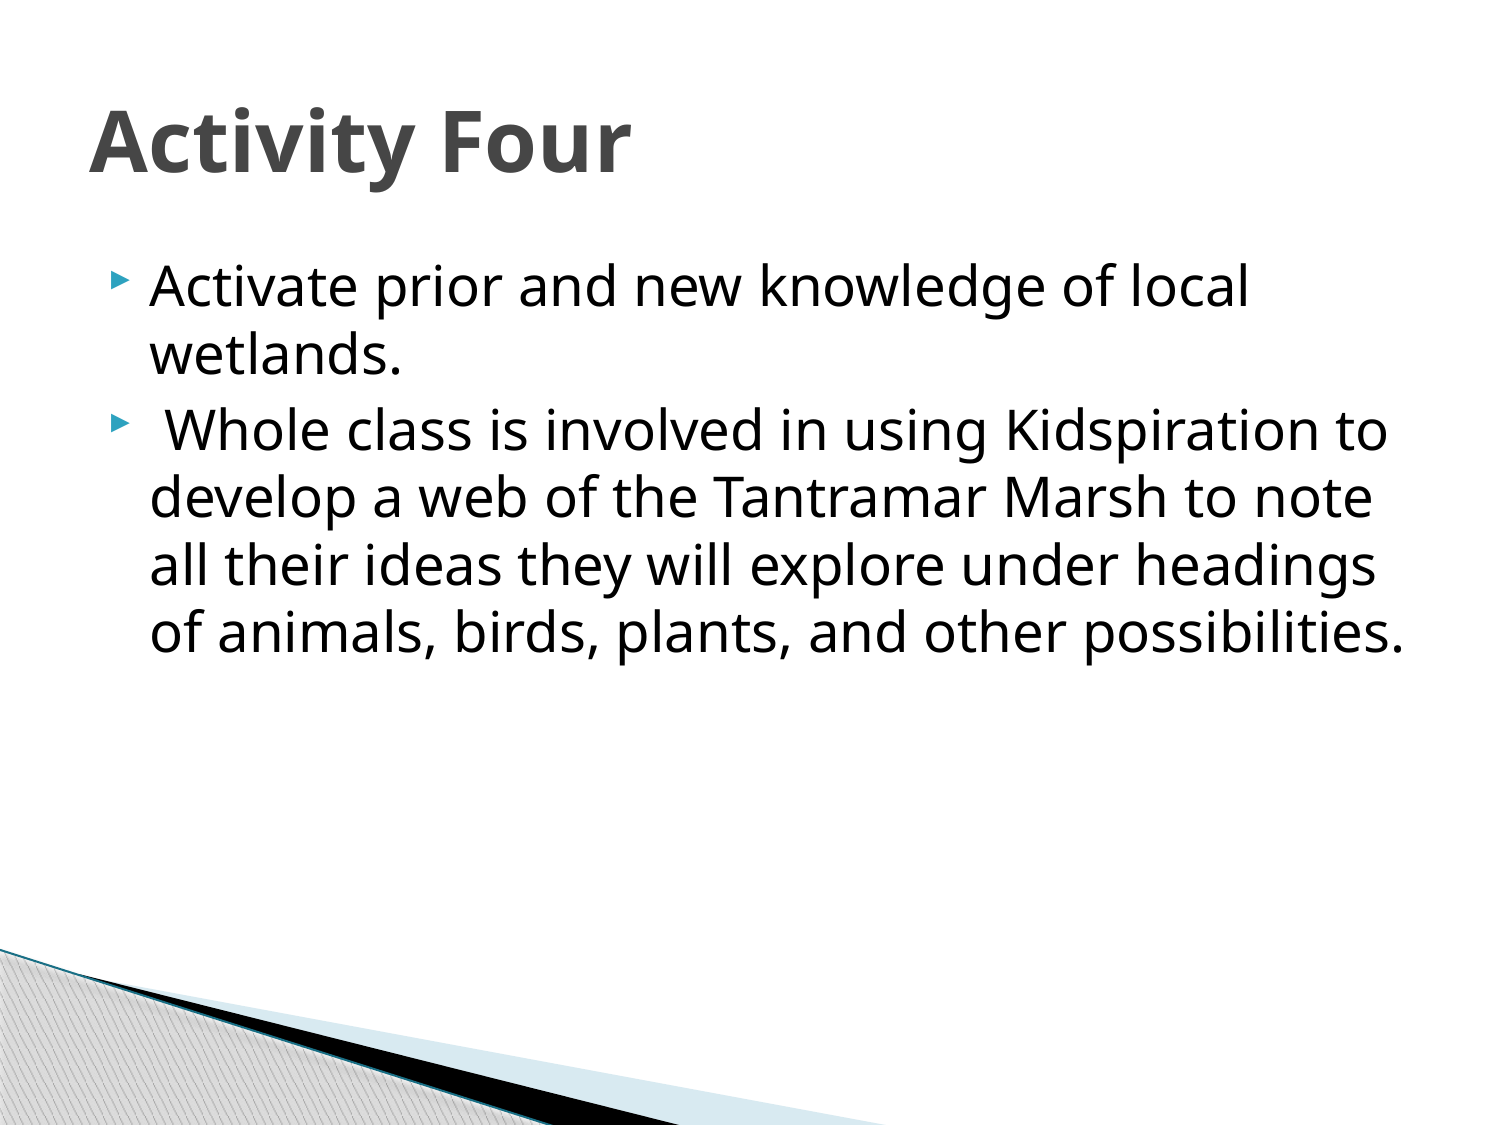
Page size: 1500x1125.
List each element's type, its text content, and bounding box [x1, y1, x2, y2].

title Activity Four [75, 45, 1425, 233]
list Activate prior and new knowledge of local wetlands. Whole class is involved in using Kidspiration to develop a web of the Tantramar Marsh to note all their ideas they will explore under headings of animals, birds, plants, and other possibilities. [74, 242, 1426, 986]
